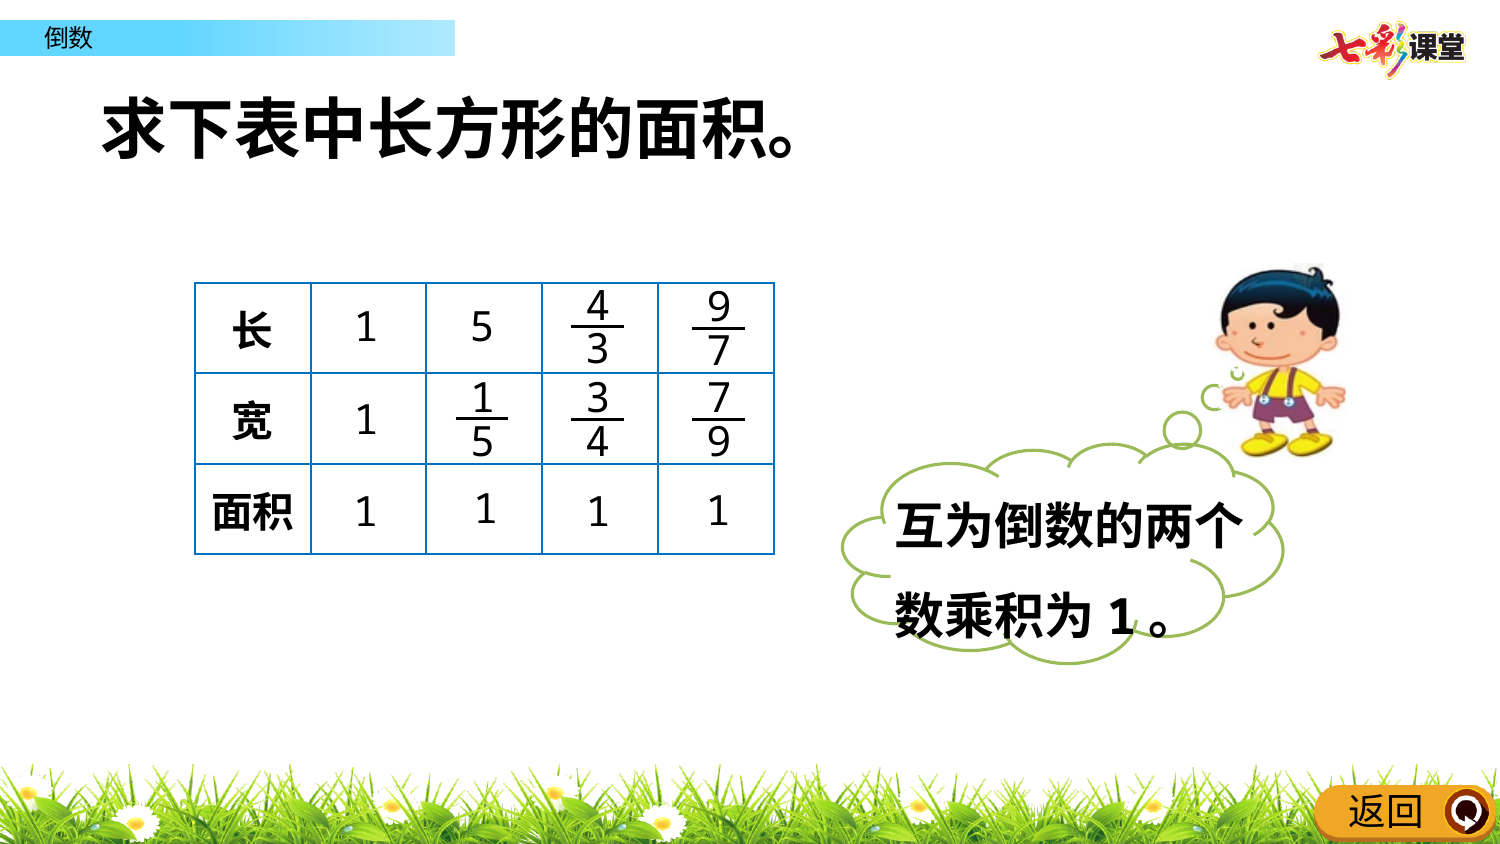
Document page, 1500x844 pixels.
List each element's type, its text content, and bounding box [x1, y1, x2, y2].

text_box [691, 363, 746, 474]
table_header 长 [196, 284, 310, 372]
picture [0, 764, 1500, 844]
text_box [842, 263, 1356, 664]
text_box 求下表中长方形的面积。 [85, 55, 843, 175]
table_cell [659, 374, 686, 463]
picture [1316, 20, 1468, 80]
table_cell [513, 374, 541, 463]
table_cell [659, 465, 773, 553]
table_header [312, 284, 425, 372]
text_box 1 [338, 292, 386, 358]
table_header [628, 284, 657, 372]
text_box 1 [458, 480, 506, 540]
table_cell 宽 [196, 374, 310, 463]
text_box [570, 270, 624, 362]
table_header [543, 284, 565, 372]
table_header [427, 284, 541, 372]
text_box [691, 272, 746, 363]
table_header [659, 284, 686, 372]
table_cell [427, 465, 541, 553]
text_box 1 [338, 385, 386, 451]
table_cell [427, 374, 450, 463]
table_cell [750, 374, 773, 463]
table_cell [628, 374, 657, 463]
text_box 1 [570, 479, 619, 543]
table_cell 面积 [196, 465, 310, 553]
text_box 1 [690, 481, 739, 542]
text_box 5 [454, 292, 502, 358]
table_cell [543, 374, 565, 463]
table_cell [312, 374, 425, 463]
table_header [750, 284, 773, 372]
text_box 1 [338, 477, 386, 543]
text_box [570, 363, 624, 474]
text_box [455, 362, 509, 473]
table_cell [312, 465, 425, 553]
table_cell [543, 465, 657, 553]
